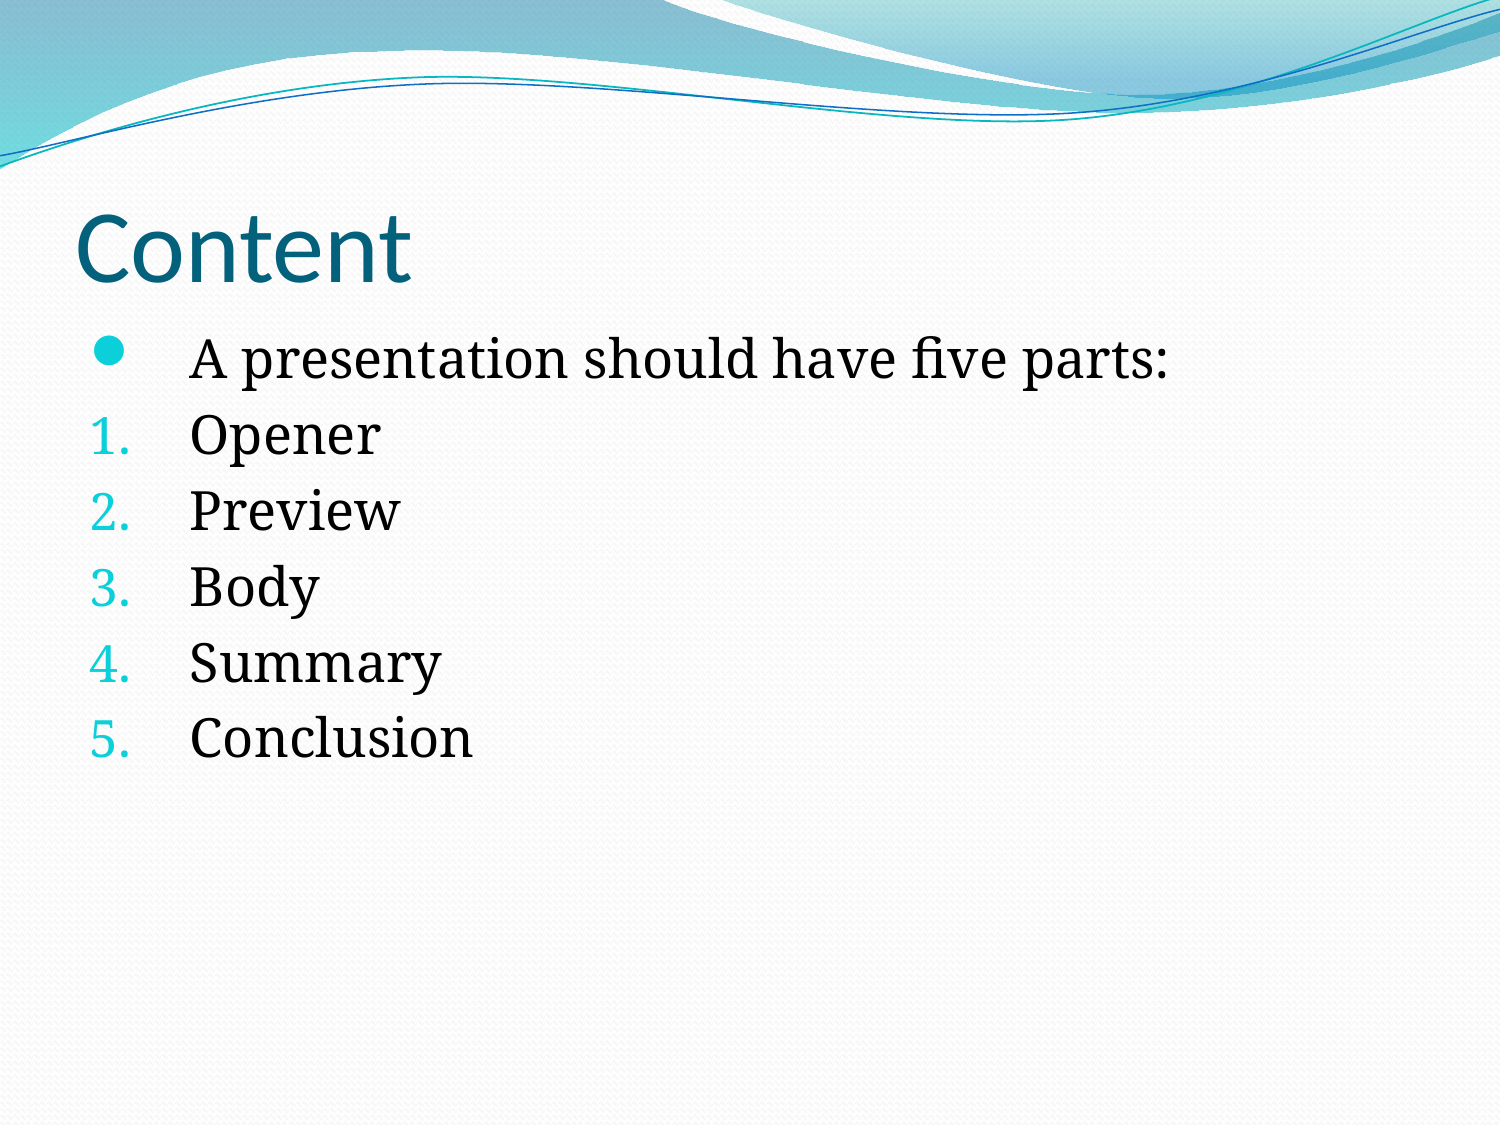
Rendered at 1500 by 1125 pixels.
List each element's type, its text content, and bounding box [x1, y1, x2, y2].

title Content [75, 115, 1425, 303]
list A presentation should have five parts: Opener Preview Body Summary Conclusion [75, 317, 1425, 1038]
